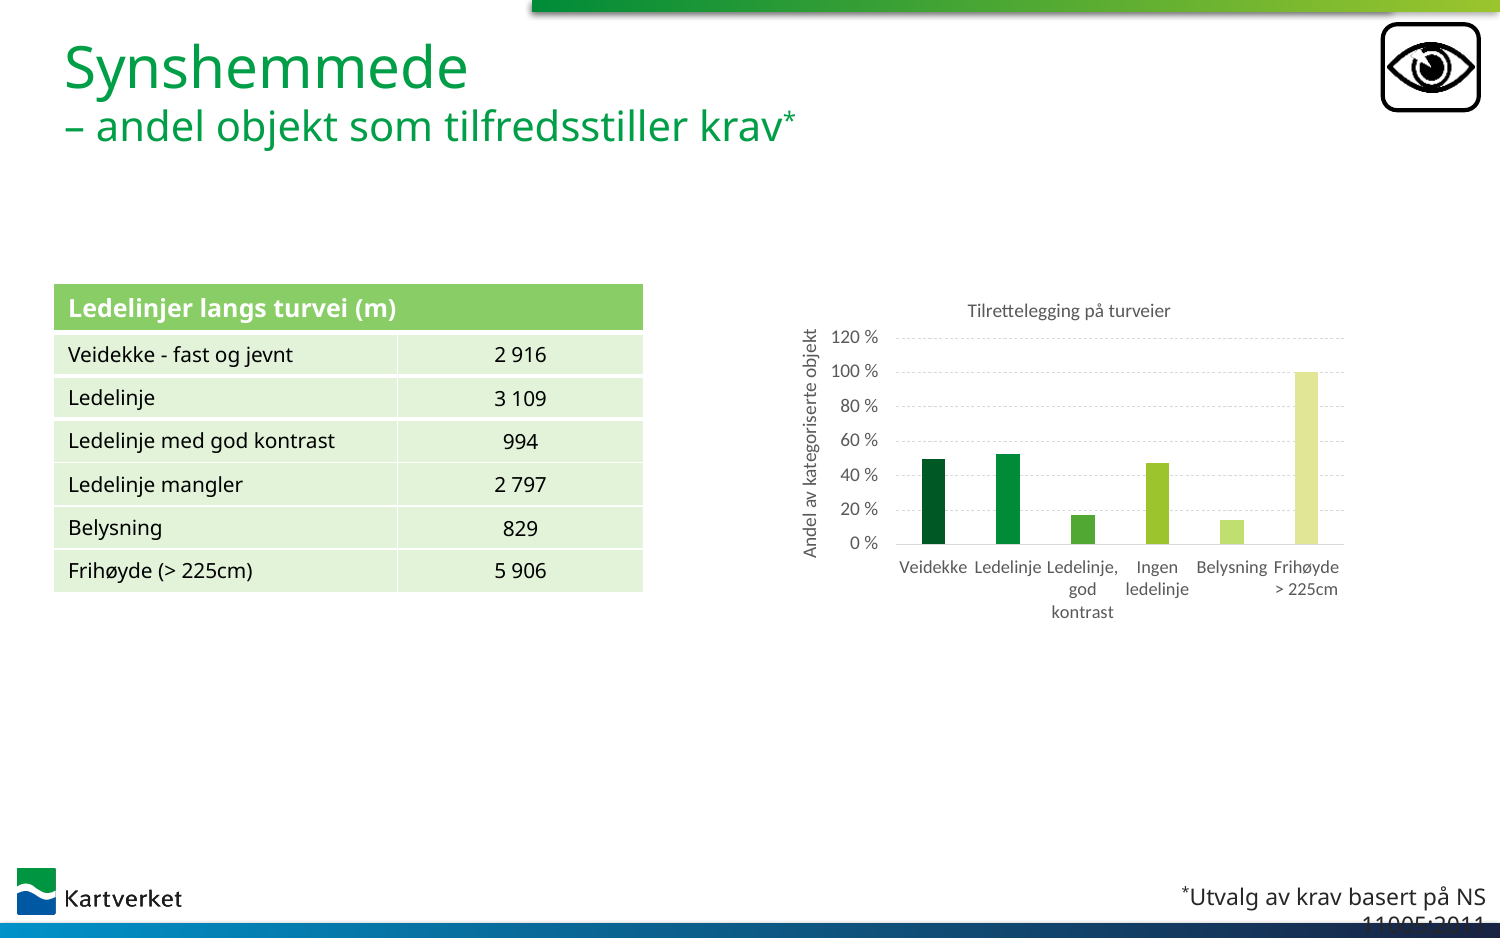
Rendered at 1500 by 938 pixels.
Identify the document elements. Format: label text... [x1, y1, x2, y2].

table_cell Ledelinje [54, 378, 397, 417]
text_box Synshemmede – andel objekt som tilfredsstiller krav* [49, 24, 1431, 158]
picture [791, 291, 1348, 630]
table_cell 3 109 [398, 378, 643, 417]
text_box *Utvalg av krav basert på NS 11005:2011 [1068, 873, 1500, 938]
table_cell 2 797 [398, 463, 643, 505]
table_cell 829 [398, 507, 643, 548]
table_cell 994 [398, 421, 643, 462]
table_cell Ledelinje mangler [54, 463, 397, 505]
table_cell Frihøyde (> 225cm) [54, 550, 397, 592]
table_cell Veidekke - fast og jevnt [54, 335, 397, 374]
table_cell Belysning [54, 507, 397, 548]
table_header Ledelinjer langs turvei (m) [54, 284, 643, 330]
table_cell 2 916 [398, 335, 643, 374]
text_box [1382, 24, 1480, 111]
table_cell 5 906 [398, 550, 643, 592]
table_cell Ledelinje med god kontrast [54, 421, 397, 462]
